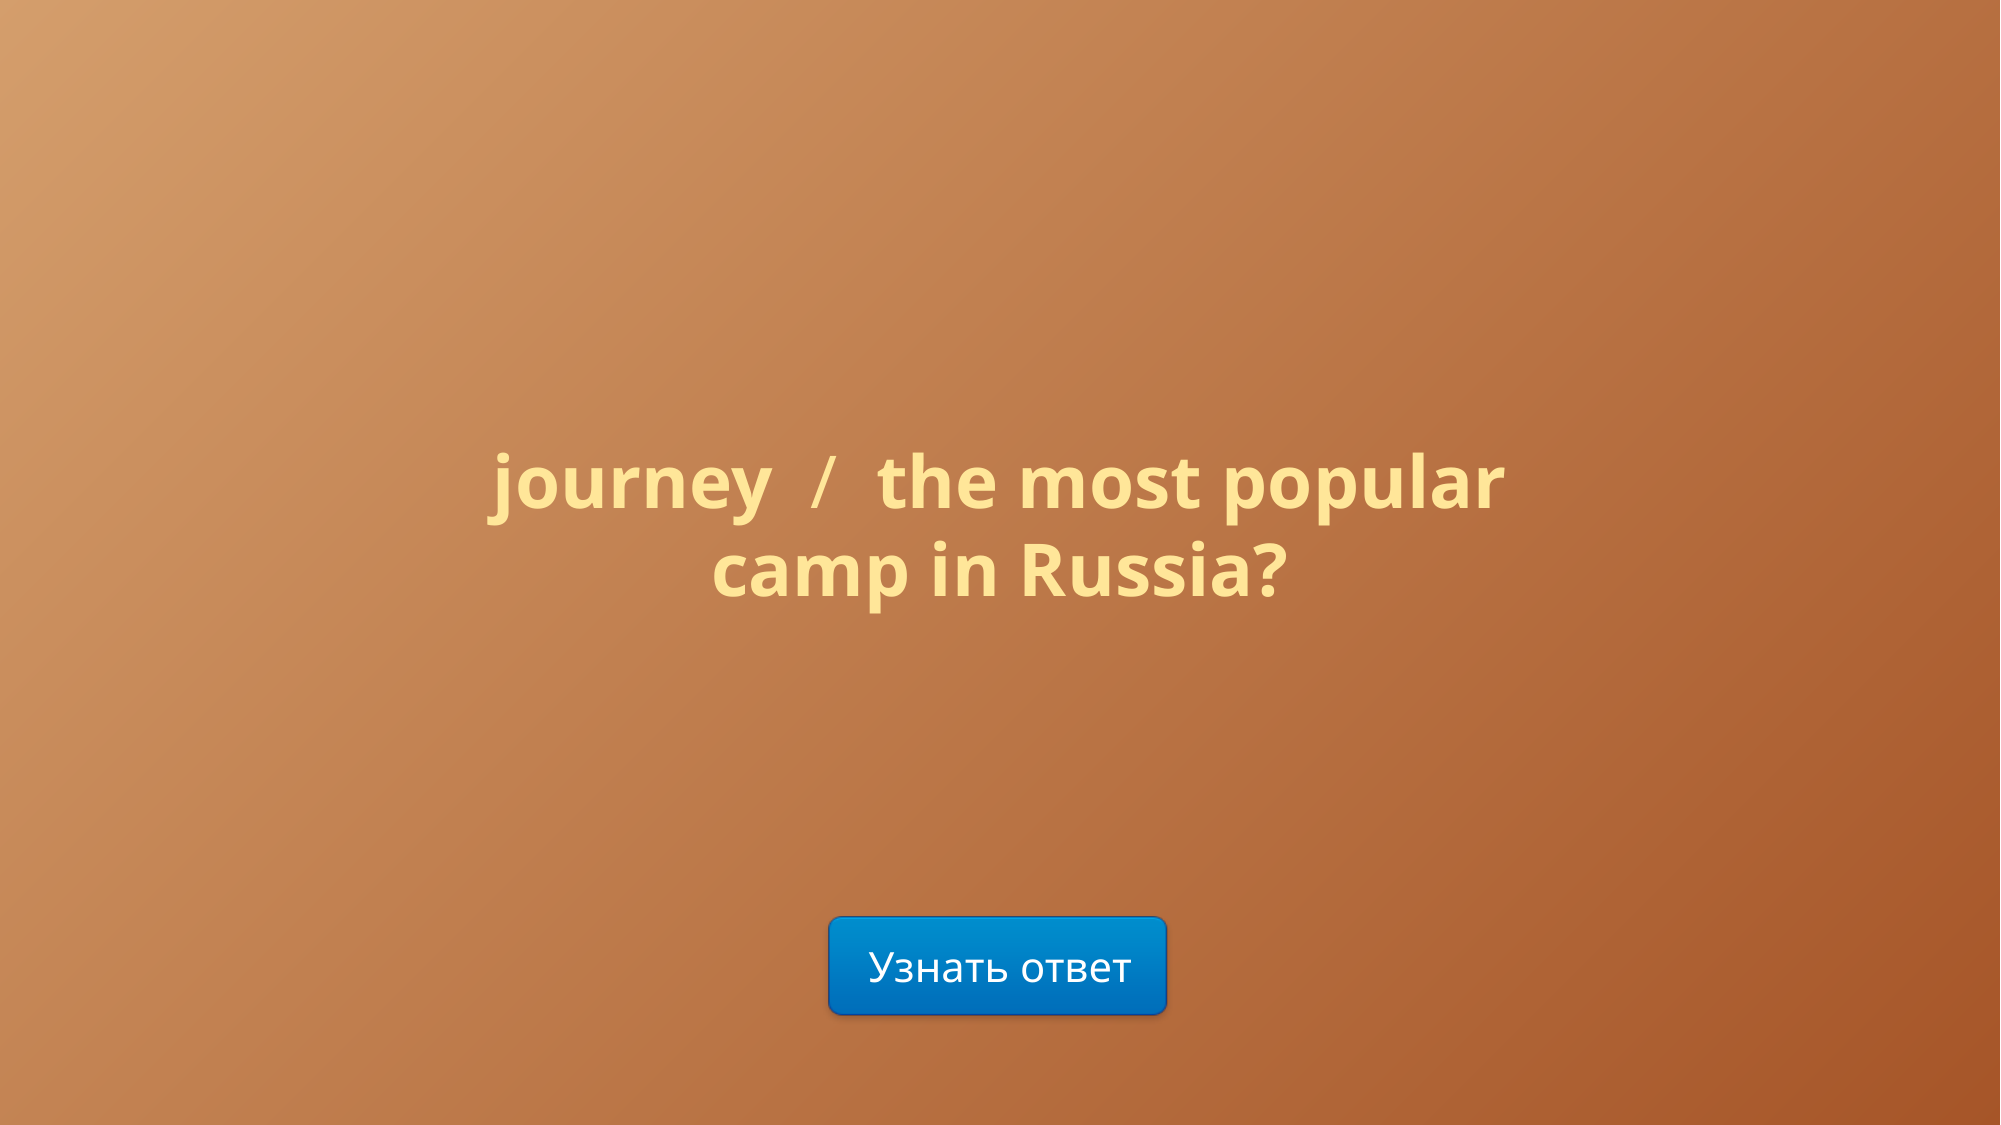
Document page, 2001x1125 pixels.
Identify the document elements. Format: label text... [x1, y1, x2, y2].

picture [793, 902, 1180, 1035]
text_box journey / the most popular camp in Russia? [403, 428, 1598, 619]
